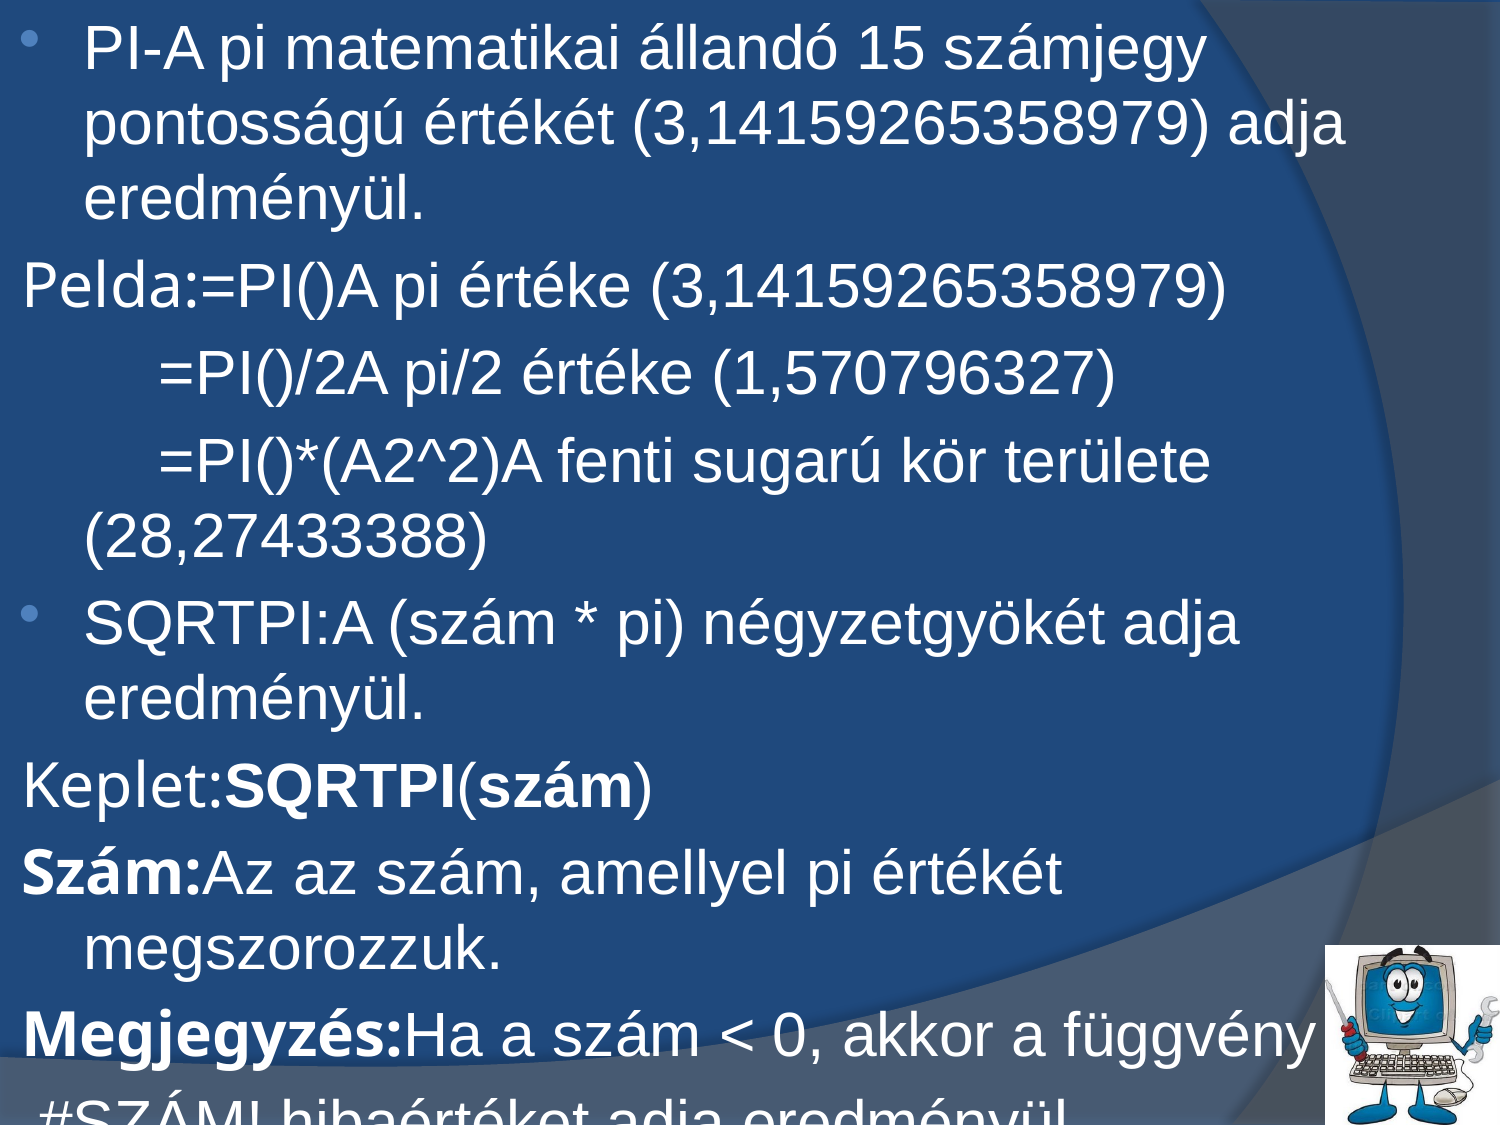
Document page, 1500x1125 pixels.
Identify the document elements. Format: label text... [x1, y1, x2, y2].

picture [1324, 945, 1500, 1125]
list PI-A pi matematikai állandó 15 számjegy pontosságú értékét (3,14159265358979) adja eredményül. Pelda:=PI()A pi értéke (3,14159265358979) =PI()/2A pi/2 értéke (1,570796327) =PI()*(A2^2)A fenti sugarú kör területe (28,27433388) SQRTPI:A (szám * pi) négyzetgyökét adja eredményül. Keplet:SQRTPI(szám) Szám:Az az szám, amellyel pi értékét megszorozzuk. Megjegyzés:Ha a szám < 0, akkor a függvény a #SZÁM! hibaértéket adja eredményül. [0, 0, 1500, 1125]
